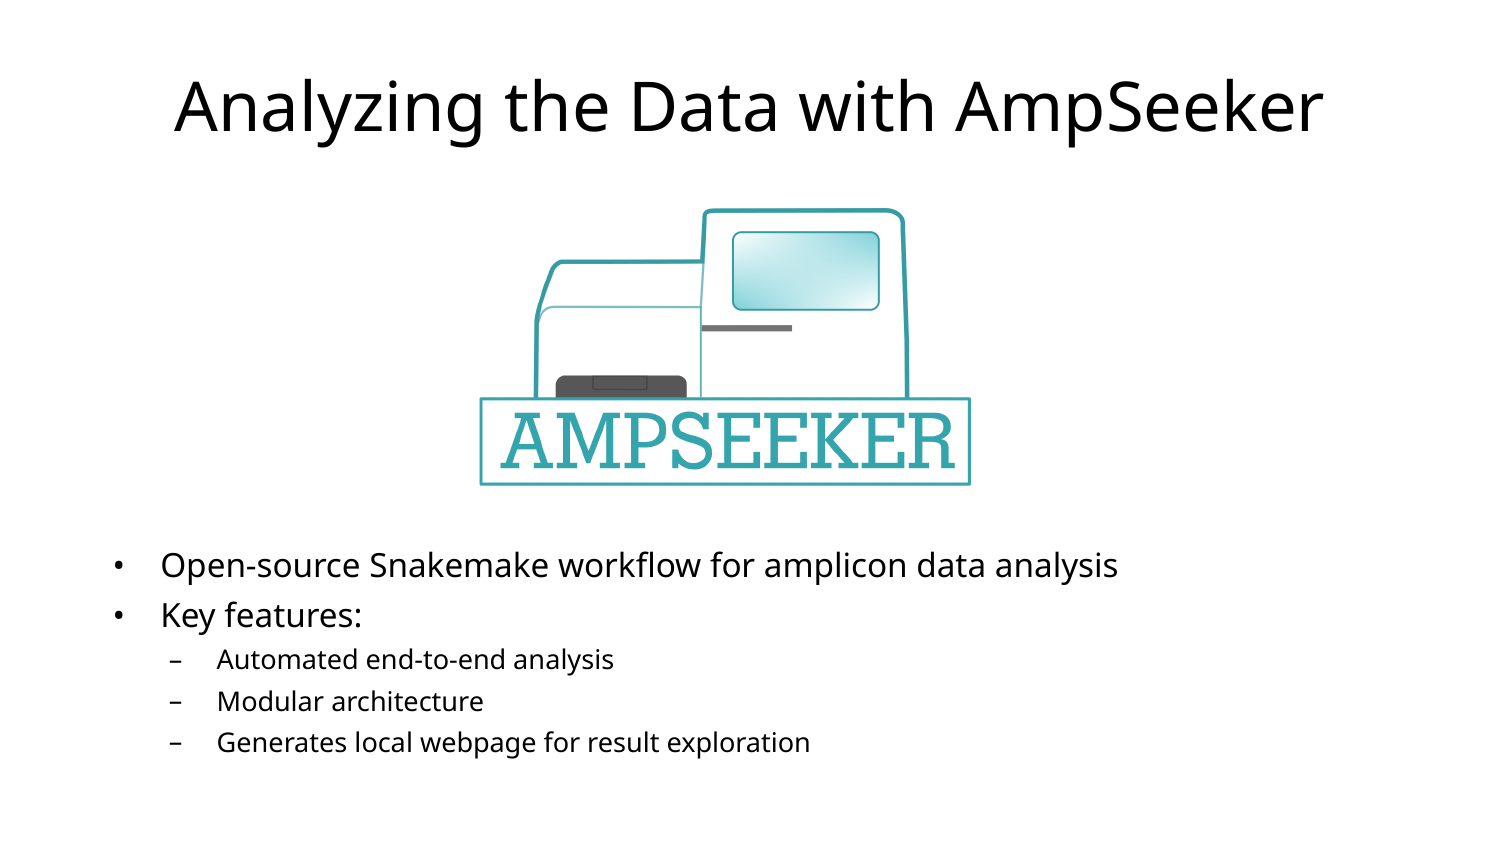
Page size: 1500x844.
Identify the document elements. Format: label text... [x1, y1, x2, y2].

title Analyzing the Data with AmpSeeker [75, 33, 1425, 175]
list Open-source Snakemake workflow for amplicon data analysis Key features: Automated end-to-end analysis Modular architecture Generates local webpage for result exploration [89, 537, 1440, 805]
picture [459, 174, 996, 518]
